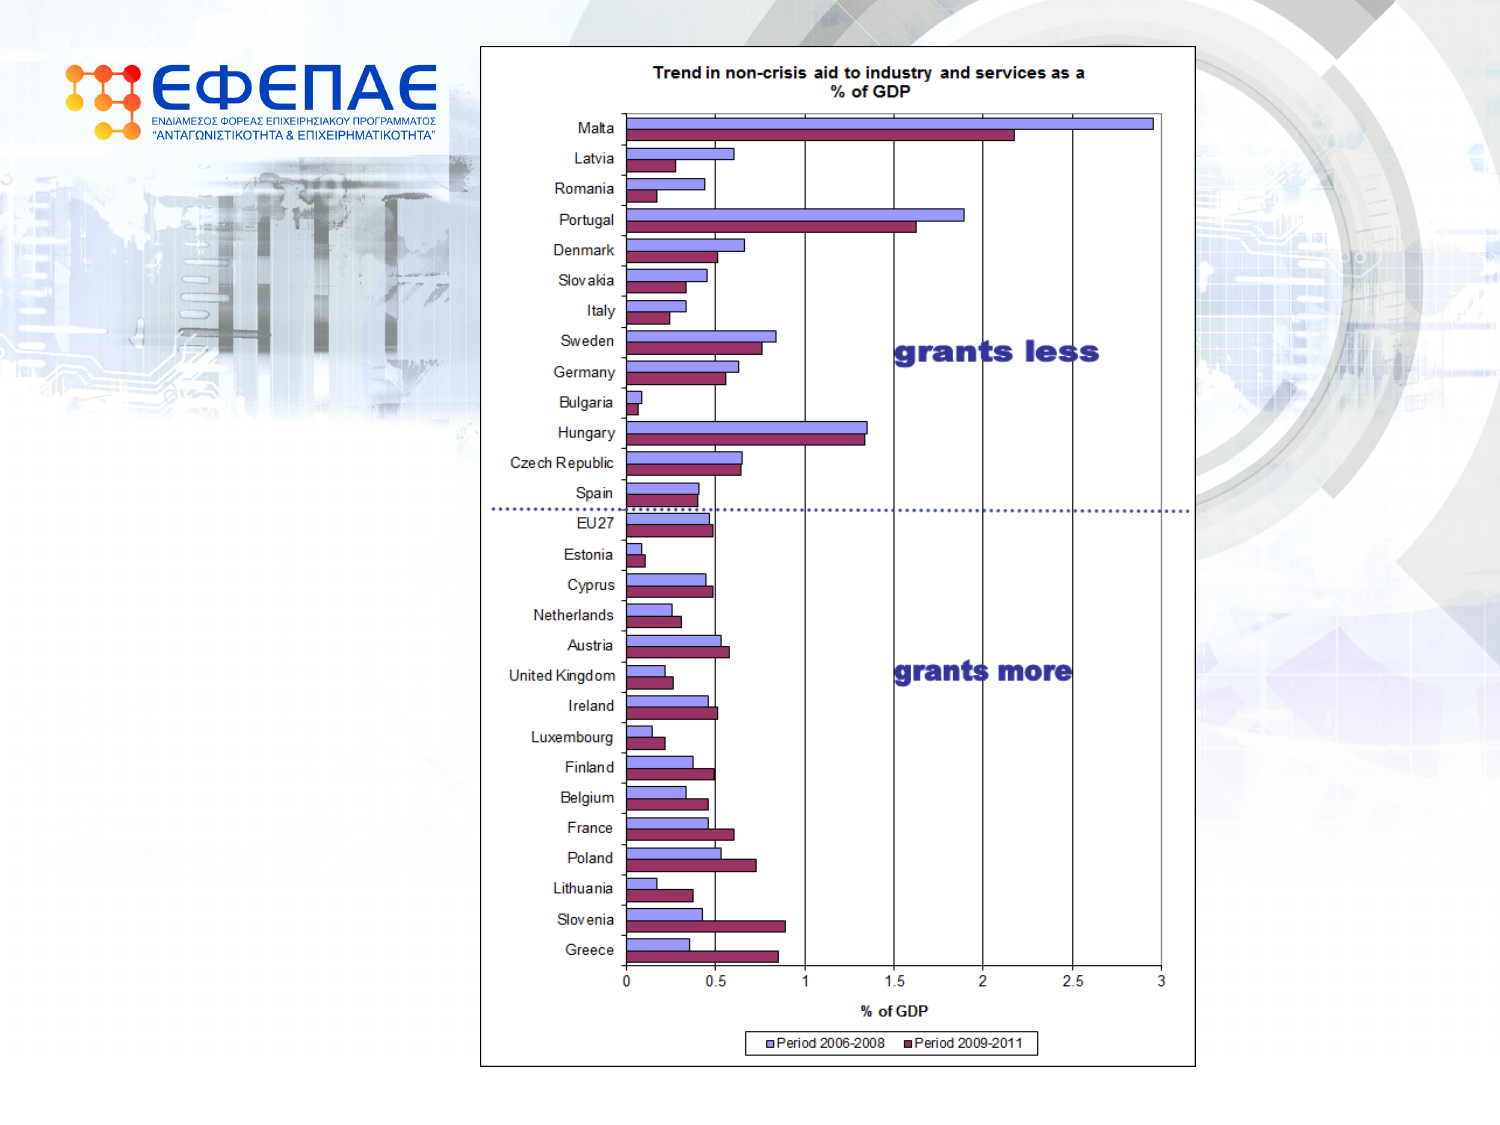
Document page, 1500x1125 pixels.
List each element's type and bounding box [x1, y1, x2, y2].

picture [0, 0, 1500, 1125]
list [480, 46, 1196, 1067]
